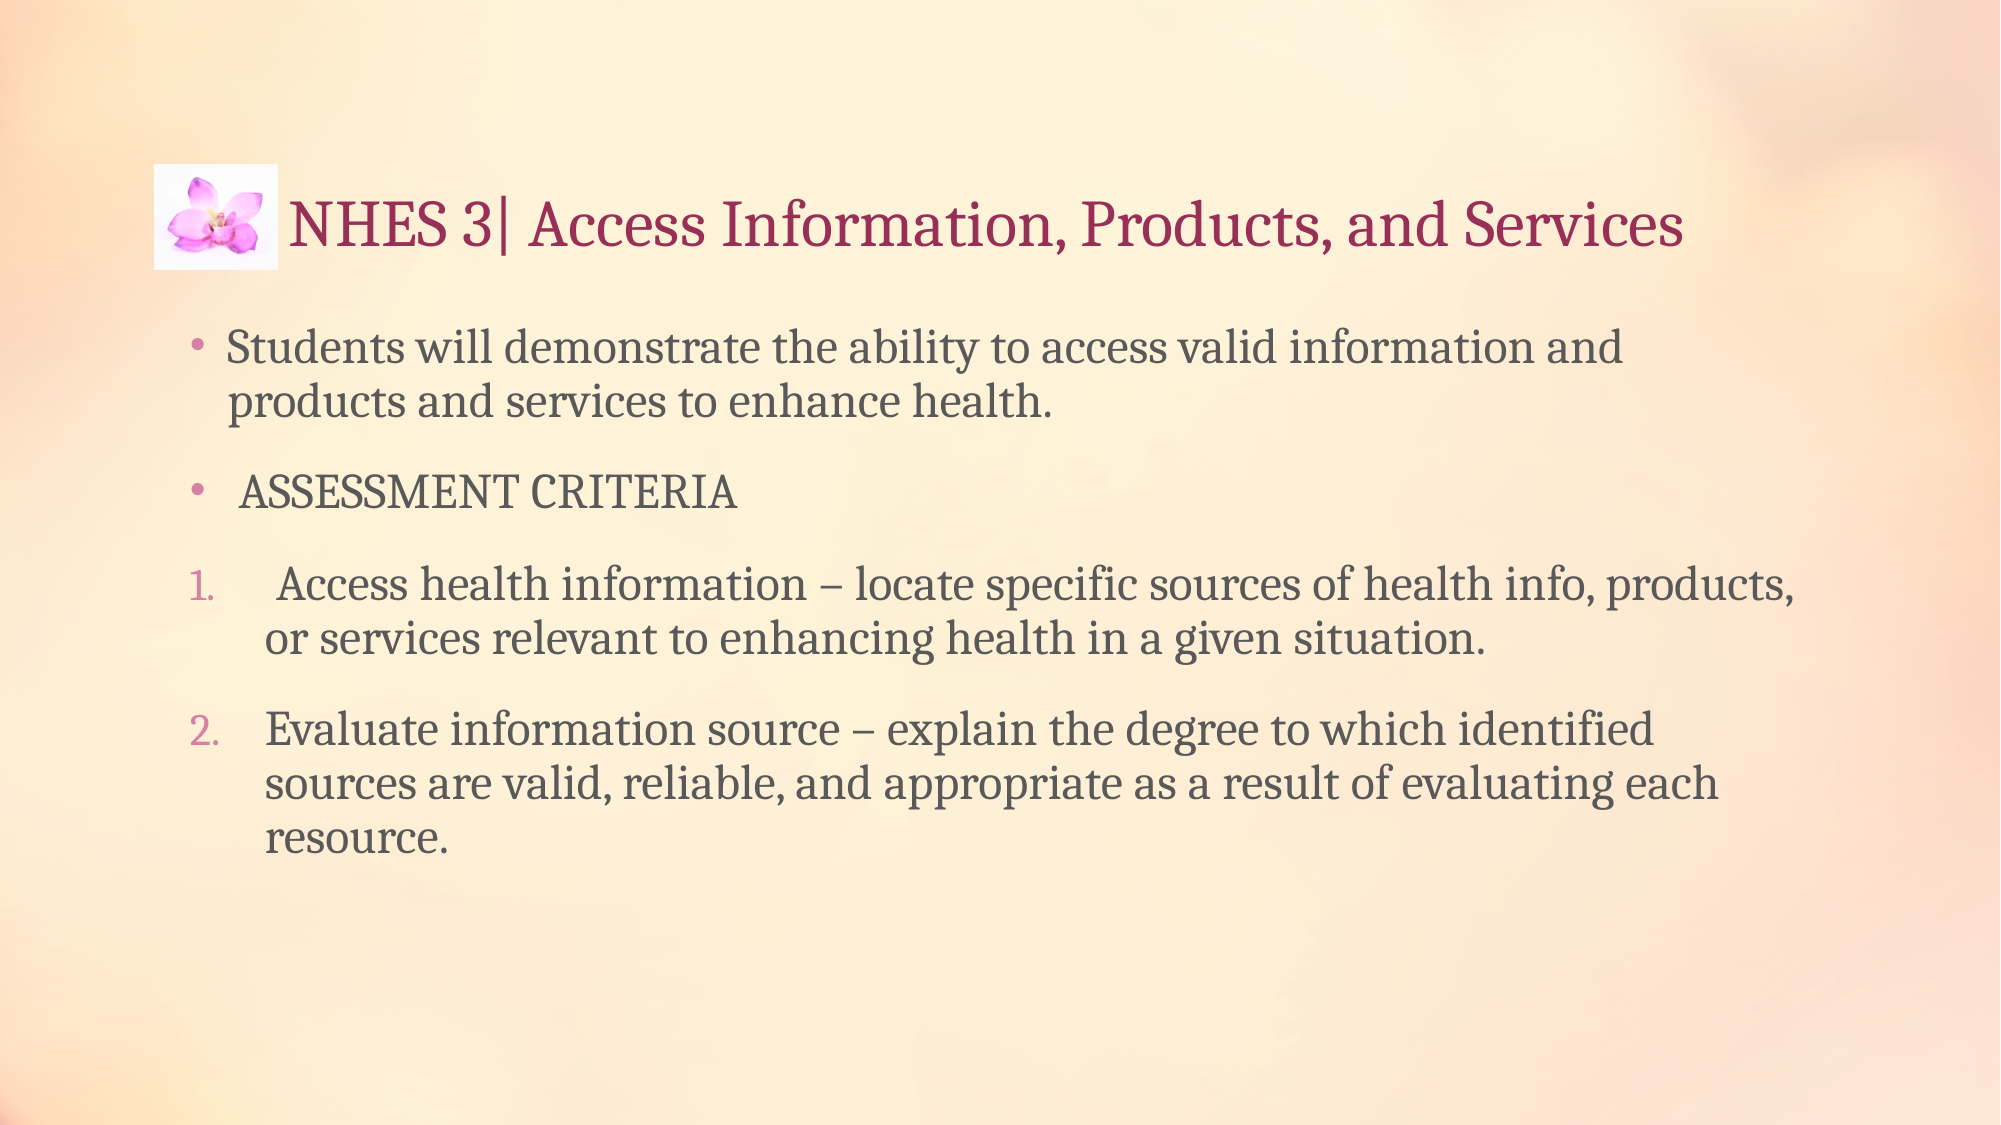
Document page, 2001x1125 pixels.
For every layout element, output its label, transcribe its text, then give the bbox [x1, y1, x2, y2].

list Students will demonstrate the ability to access valid information and products and services to enhance health. ASSESSMENT CRITERIA Access health information – locate specific sources of health info, products, or services relevant to enhancing health in a given situation. Evaluate information source – explain the degree to which identified sources are valid, reliable, and appropriate as a result of evaluating each resource. [174, 312, 1825, 1013]
picture [0, 0, 2001, 1125]
title NHES 3| Access Information, Products, and Services [174, 75, 1825, 271]
